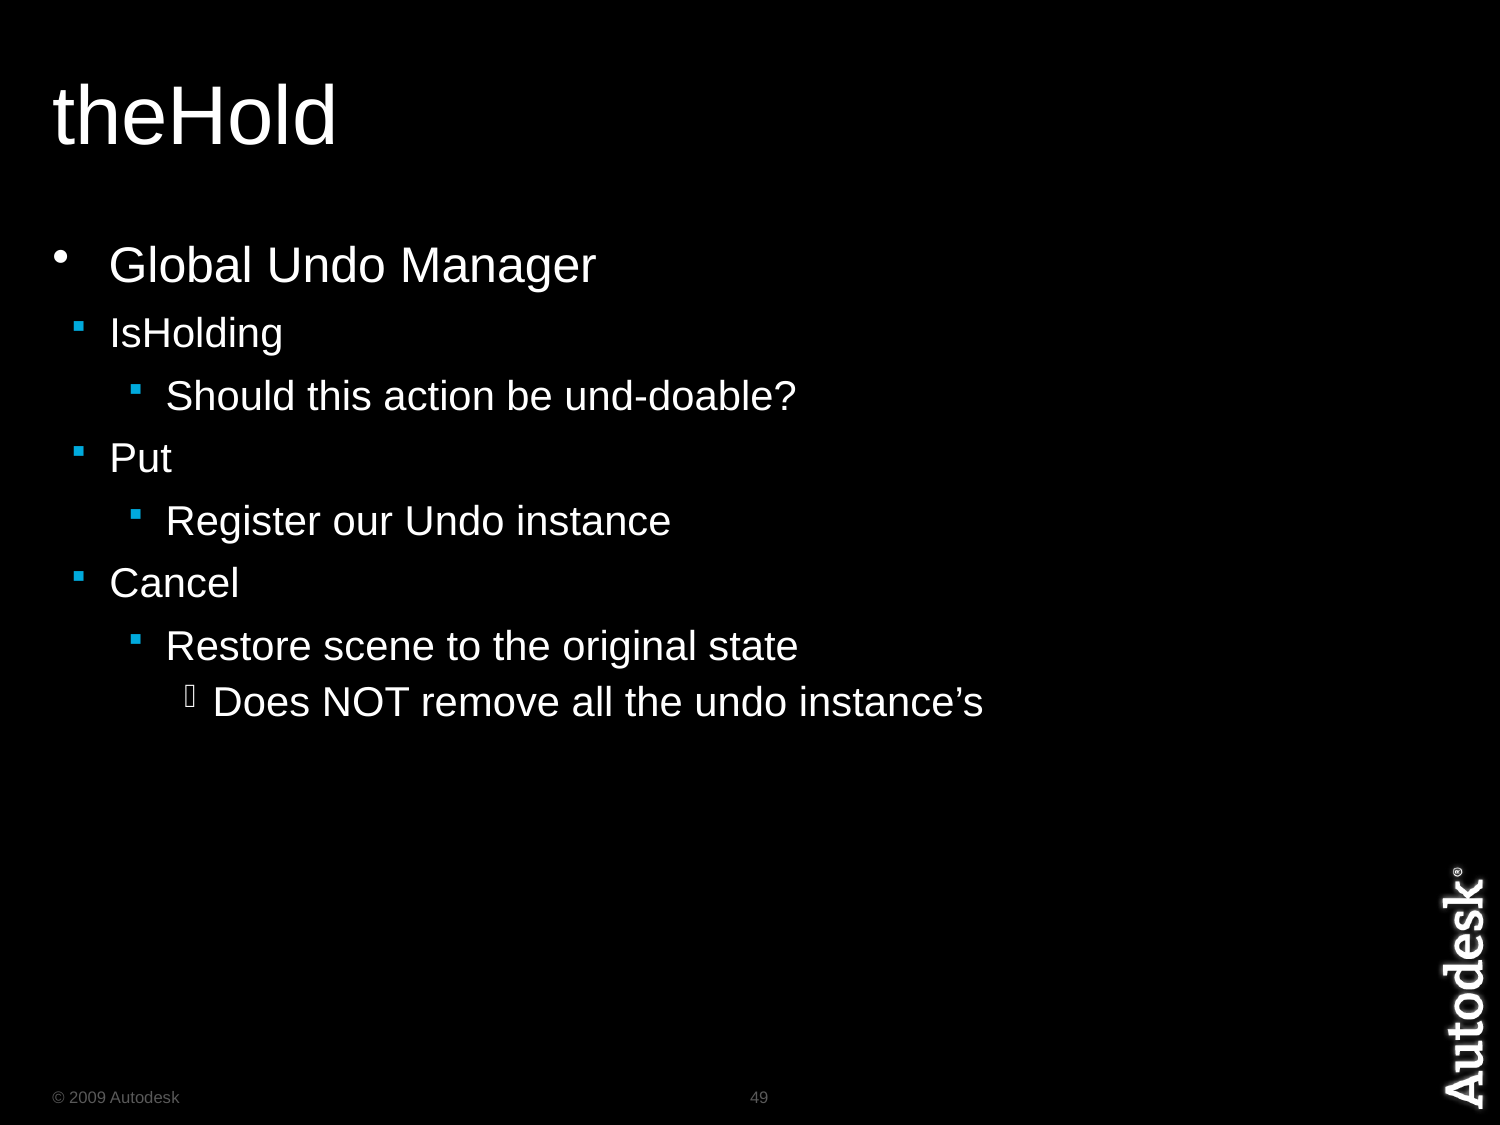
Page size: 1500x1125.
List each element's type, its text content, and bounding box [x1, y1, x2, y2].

list Global Undo Manager IsHolding Should this action be und-doable? Put Register our Undo instance Cancel Restore scene to the original state Does NOT remove all the undo instance’s [52, 231, 1401, 1073]
picture [1402, 0, 1500, 1125]
title theHold [52, 22, 1401, 211]
